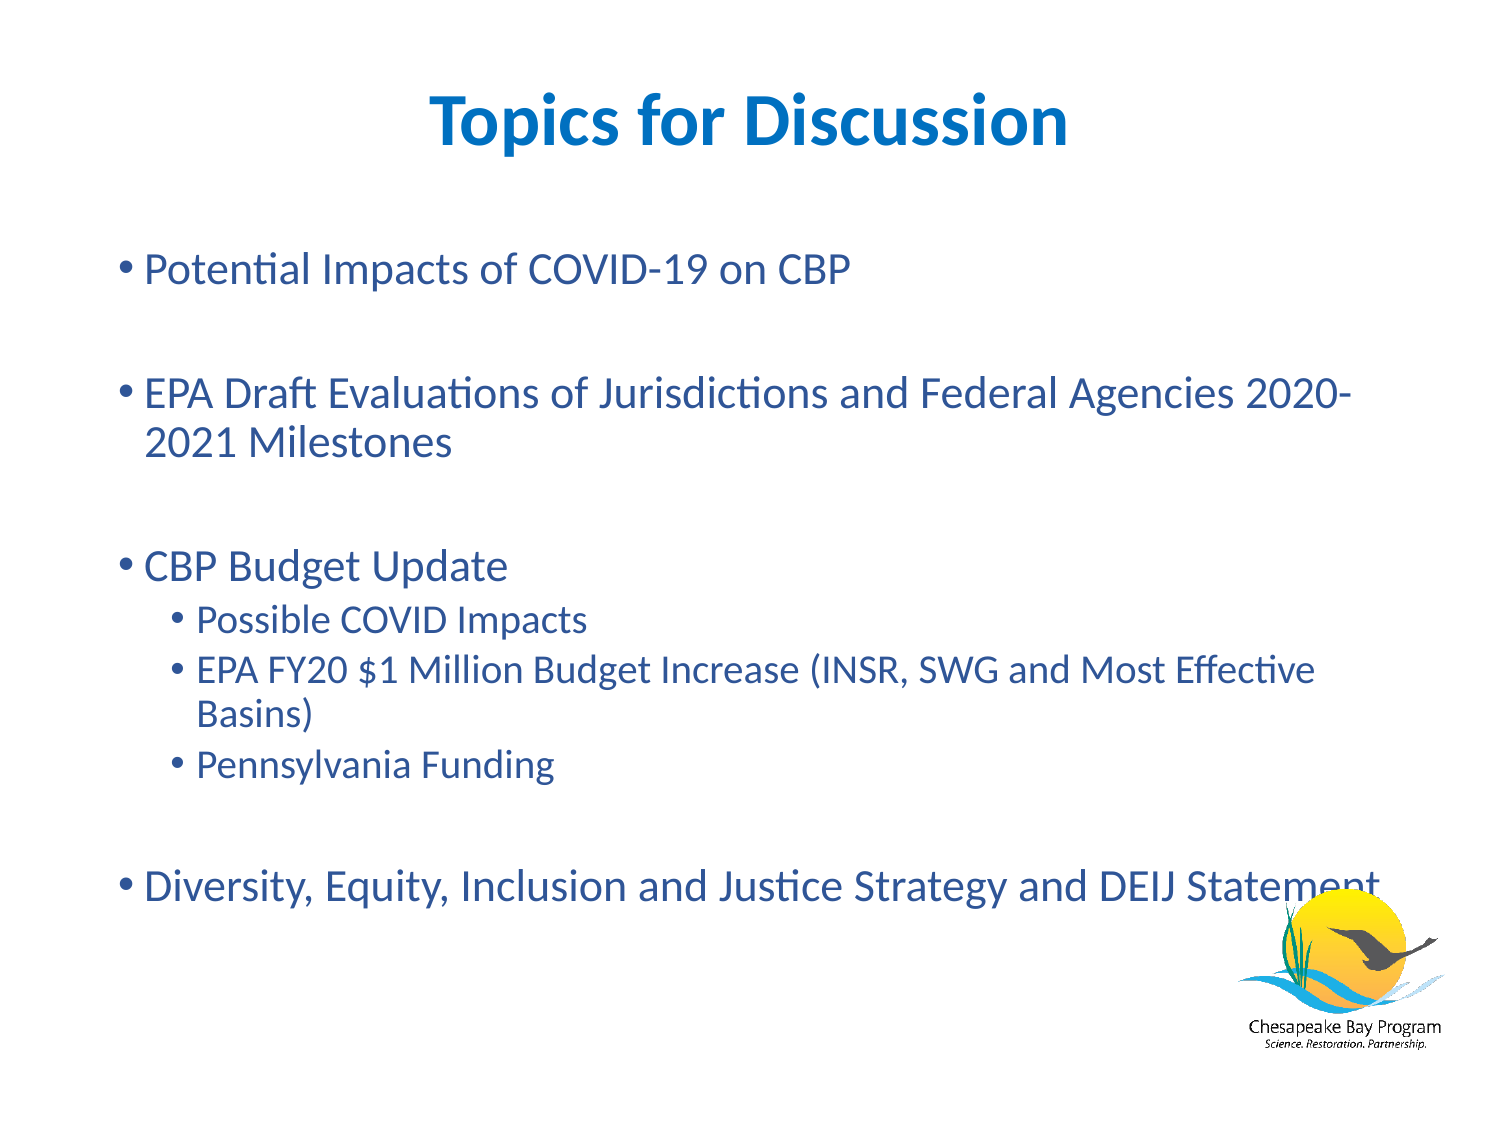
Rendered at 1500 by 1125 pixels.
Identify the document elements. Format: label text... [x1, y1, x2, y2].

picture [1237, 887, 1445, 1050]
title Topics for Discussion [103, 12, 1397, 230]
list Potential Impacts of COVID-19 on CBP EPA Draft Evaluations of Jurisdictions and Federal Agencies 2020-2021 Milestones CBP Budget Update Possible COVID Impacts EPA FY20 $1 Million Budget Increase (INSR, SWG and Most Effective Basins) Pennsylvania Funding Diversity, Equity, Inclusion and Justice Strategy and DEIJ Statement [103, 237, 1397, 925]
